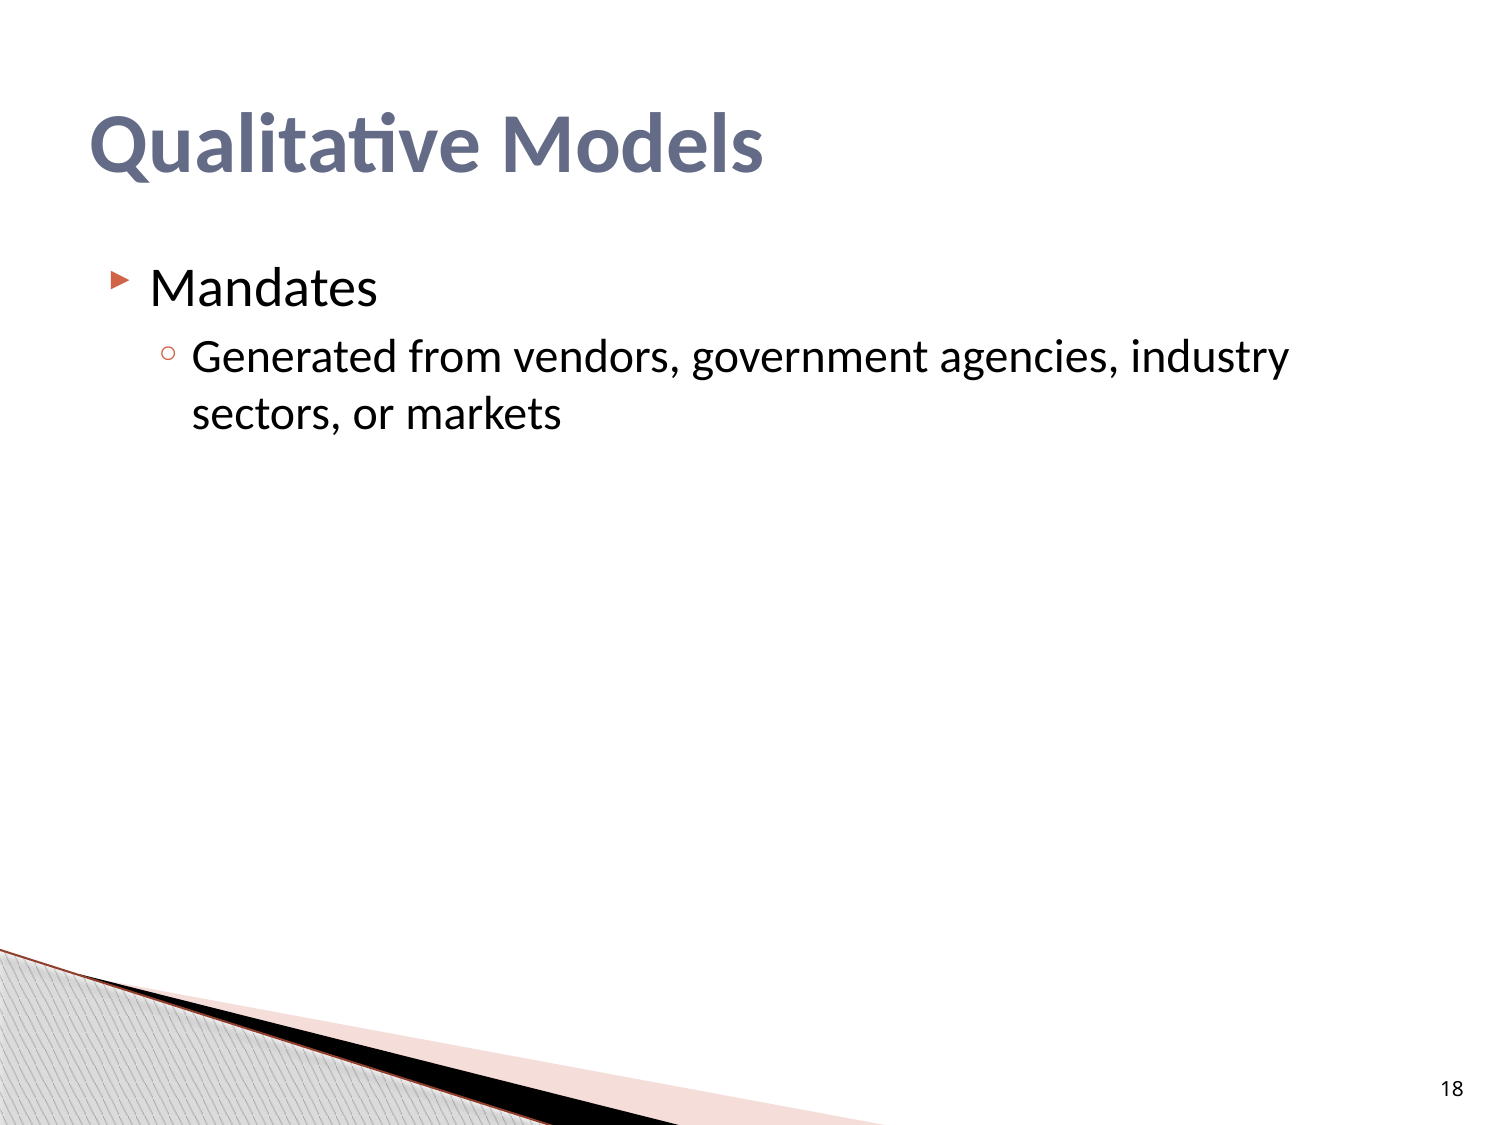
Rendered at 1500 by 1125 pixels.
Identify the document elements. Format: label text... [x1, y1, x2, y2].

title Qualitative Models [75, 45, 1425, 233]
list Mandates Generated from vendors, government agencies, industry sectors, or markets [75, 243, 1425, 986]
slide_number 18 [1418, 1051, 1479, 1112]
